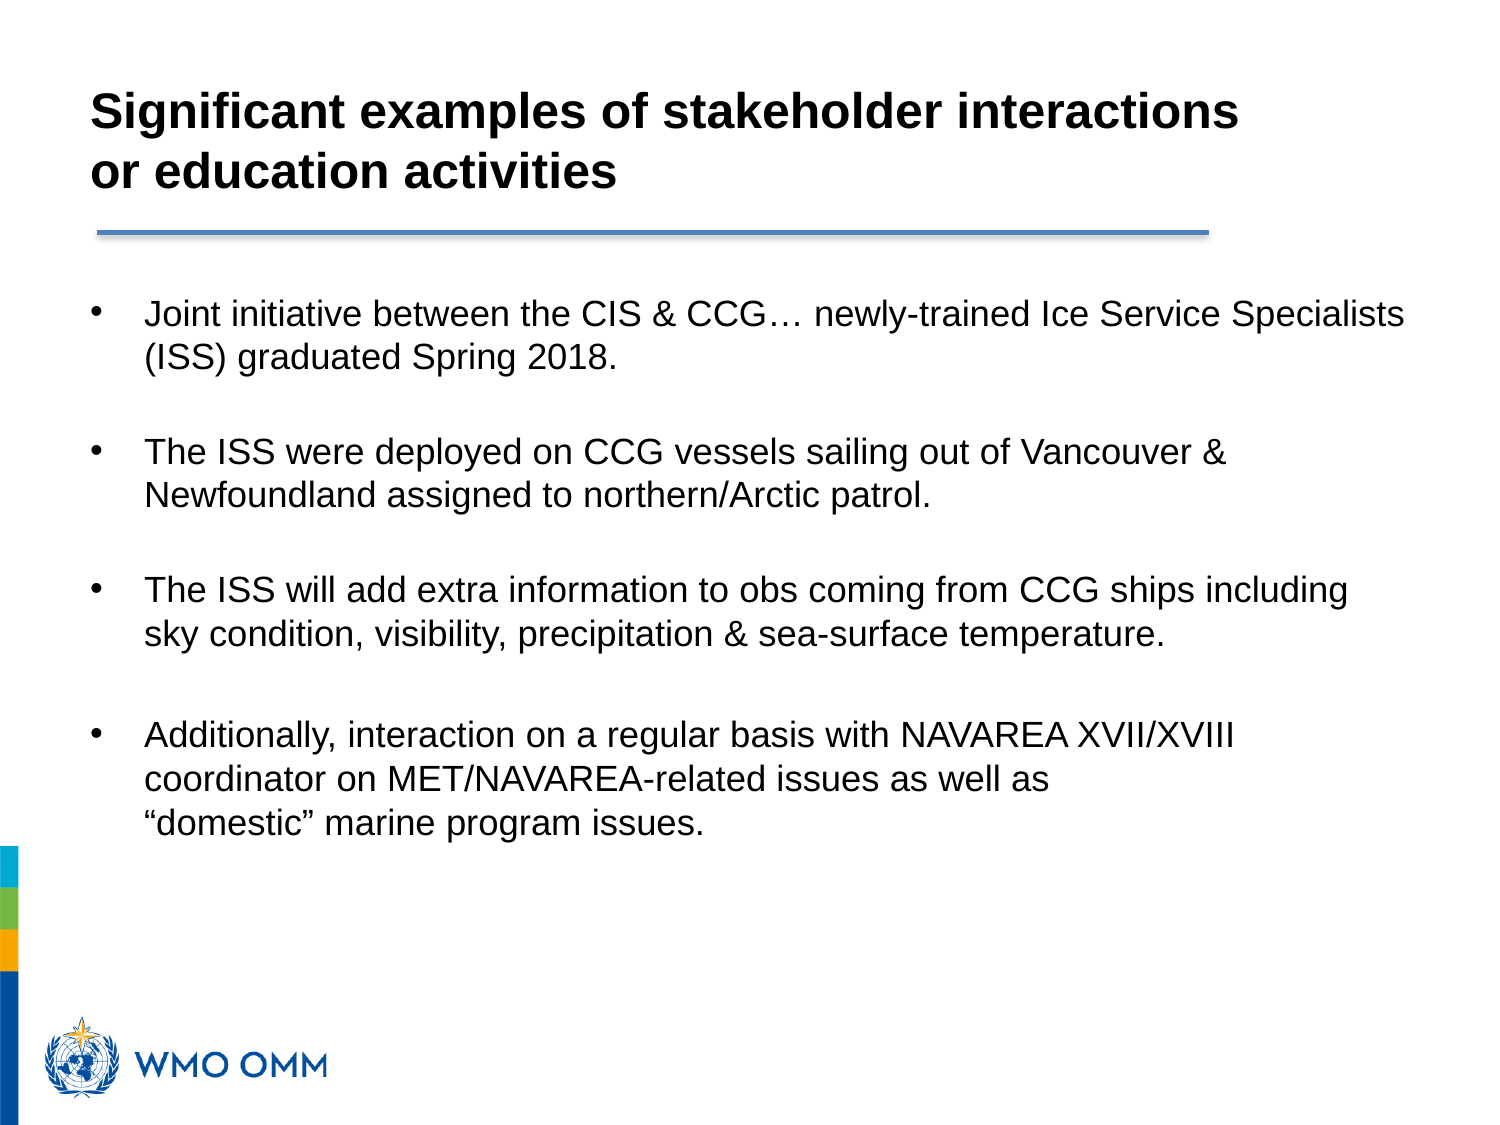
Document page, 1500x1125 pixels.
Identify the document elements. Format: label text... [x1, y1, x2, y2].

picture [0, 845, 327, 1125]
title Significant examples of stakeholder interactions or education activities [75, 45, 1425, 233]
list Joint initiative between the CIS & CCG… newly-trained Ice Service Specialists (ISS) graduated Spring 2018. The ISS were deployed on CCG vessels sailing out of Vancouver & Newfoundland assigned to northern/Arctic patrol.​ The ISS will add extra information to obs coming from CCG ships including sky condition, visibility, precipitation & sea-surface temperature. Additionally, interaction on a regular basis with NAVAREA XVII/XVIII coordinator on MET/NAVAREA-related issues as well as “domestic” marine program issues. [75, 248, 1425, 1027]
